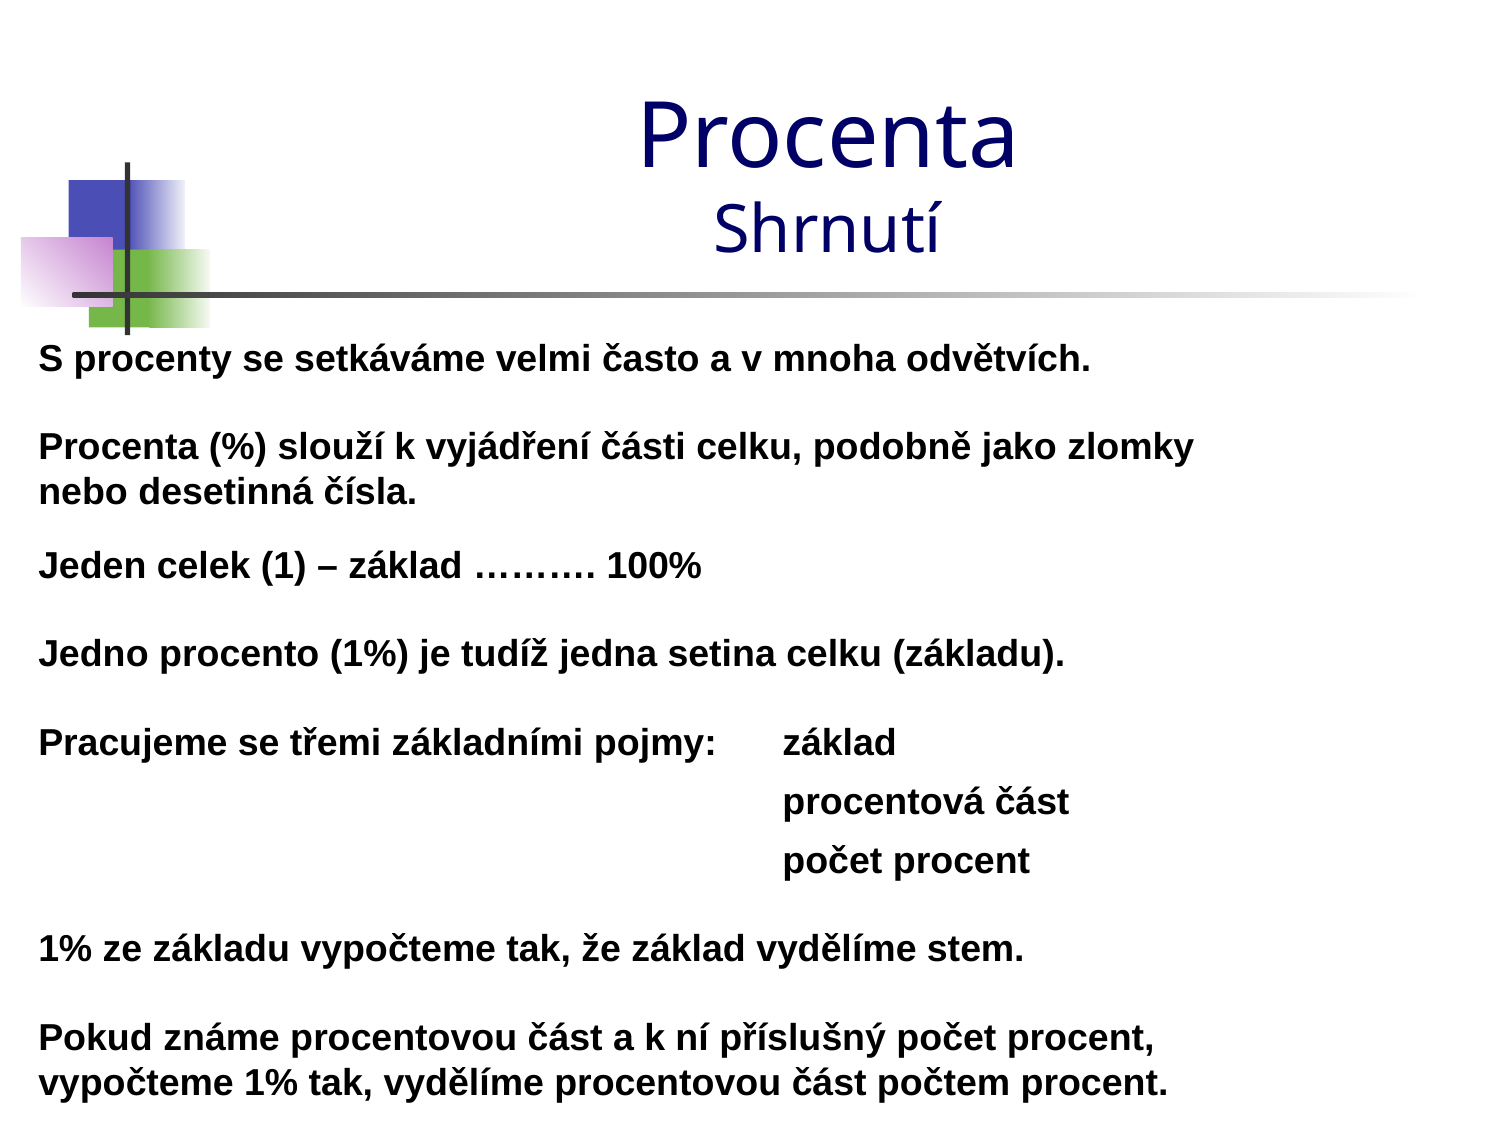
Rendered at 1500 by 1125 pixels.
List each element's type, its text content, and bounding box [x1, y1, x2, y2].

text_box Procenta (%) slouží k vyjádření části celku, podobně jako zlomky nebo desetinná čísla. [23, 415, 1280, 520]
title Procenta Shrnutí [188, 50, 1468, 291]
text_box Pracujeme se třemi základními pojmy: [23, 710, 757, 771]
text_box Jeden celek (1) – základ ………. 100% [23, 533, 1453, 593]
text_box procentová část [767, 769, 1218, 830]
text_box 1% ze základu vypočteme tak, že základ vydělíme stem. [23, 917, 1471, 977]
text_box Pokud známe procentovou část a k ní příslušný počet procent, vypočteme 1% tak, vydělíme procentovou část počtem procent. [23, 1005, 1258, 1111]
text_box počet procent [767, 828, 1170, 889]
text_box S procenty se setkáváme velmi často a v mnoha odvětvích. [23, 326, 1471, 387]
text_box Jedno procento (1%) je tudíž jedna setina celku (základu). [23, 621, 1459, 682]
text_box základ [767, 710, 1025, 769]
